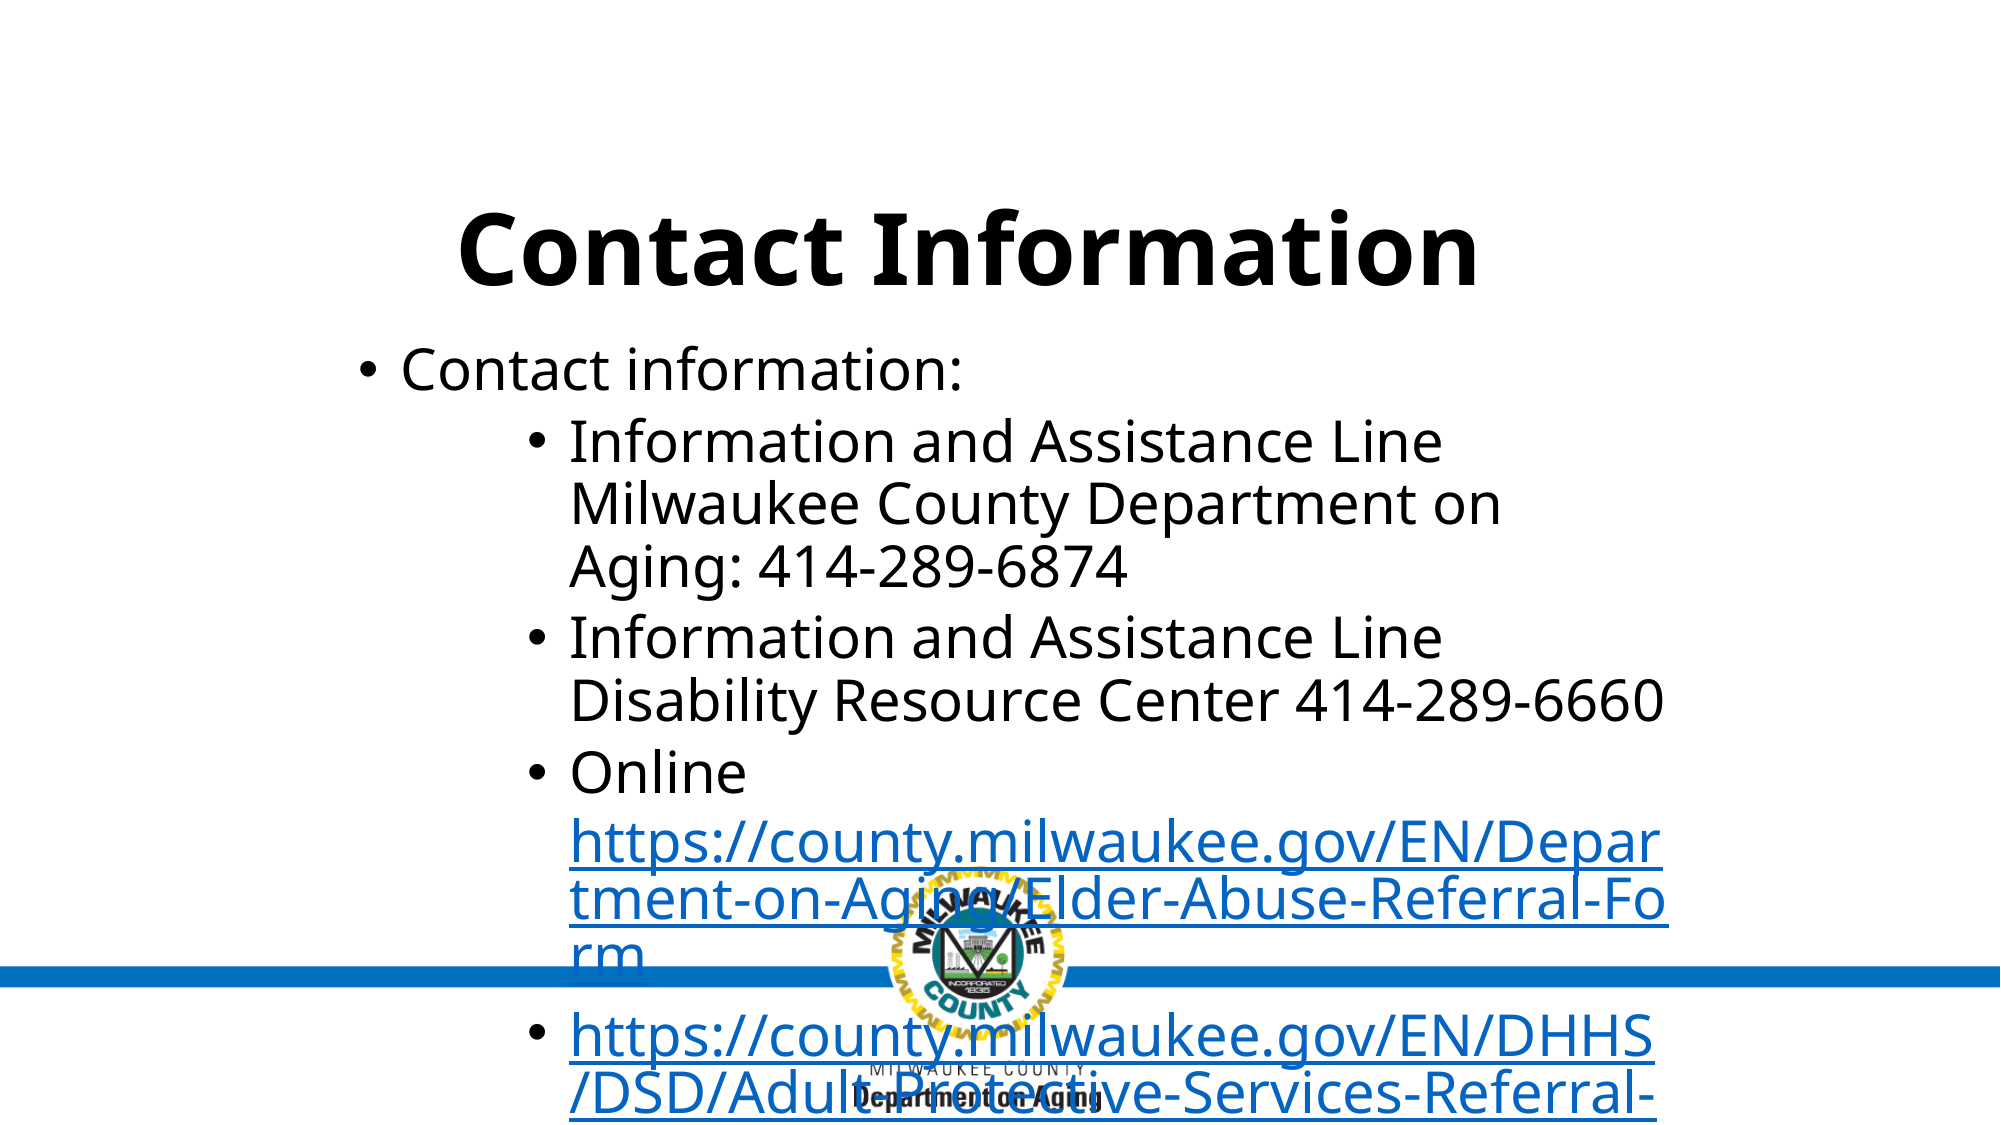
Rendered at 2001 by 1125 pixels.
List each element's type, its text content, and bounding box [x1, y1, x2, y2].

list Contact information: Information and Assistance Line Milwaukee County Department on Aging: 414-289-6874 Information and Assistance Line Disability Resource Center 414-289-6660 Online https://county.milwaukee.gov/EN/Department-on-Aging/Elder-Abuse-Referral-Form https://county.milwaukee.gov/EN/DHHS/DSD/Adult-Protective-Services-Referral-Form [343, 332, 1689, 1001]
picture [854, 1001, 1101, 1113]
title Contact Information [323, 144, 1617, 362]
